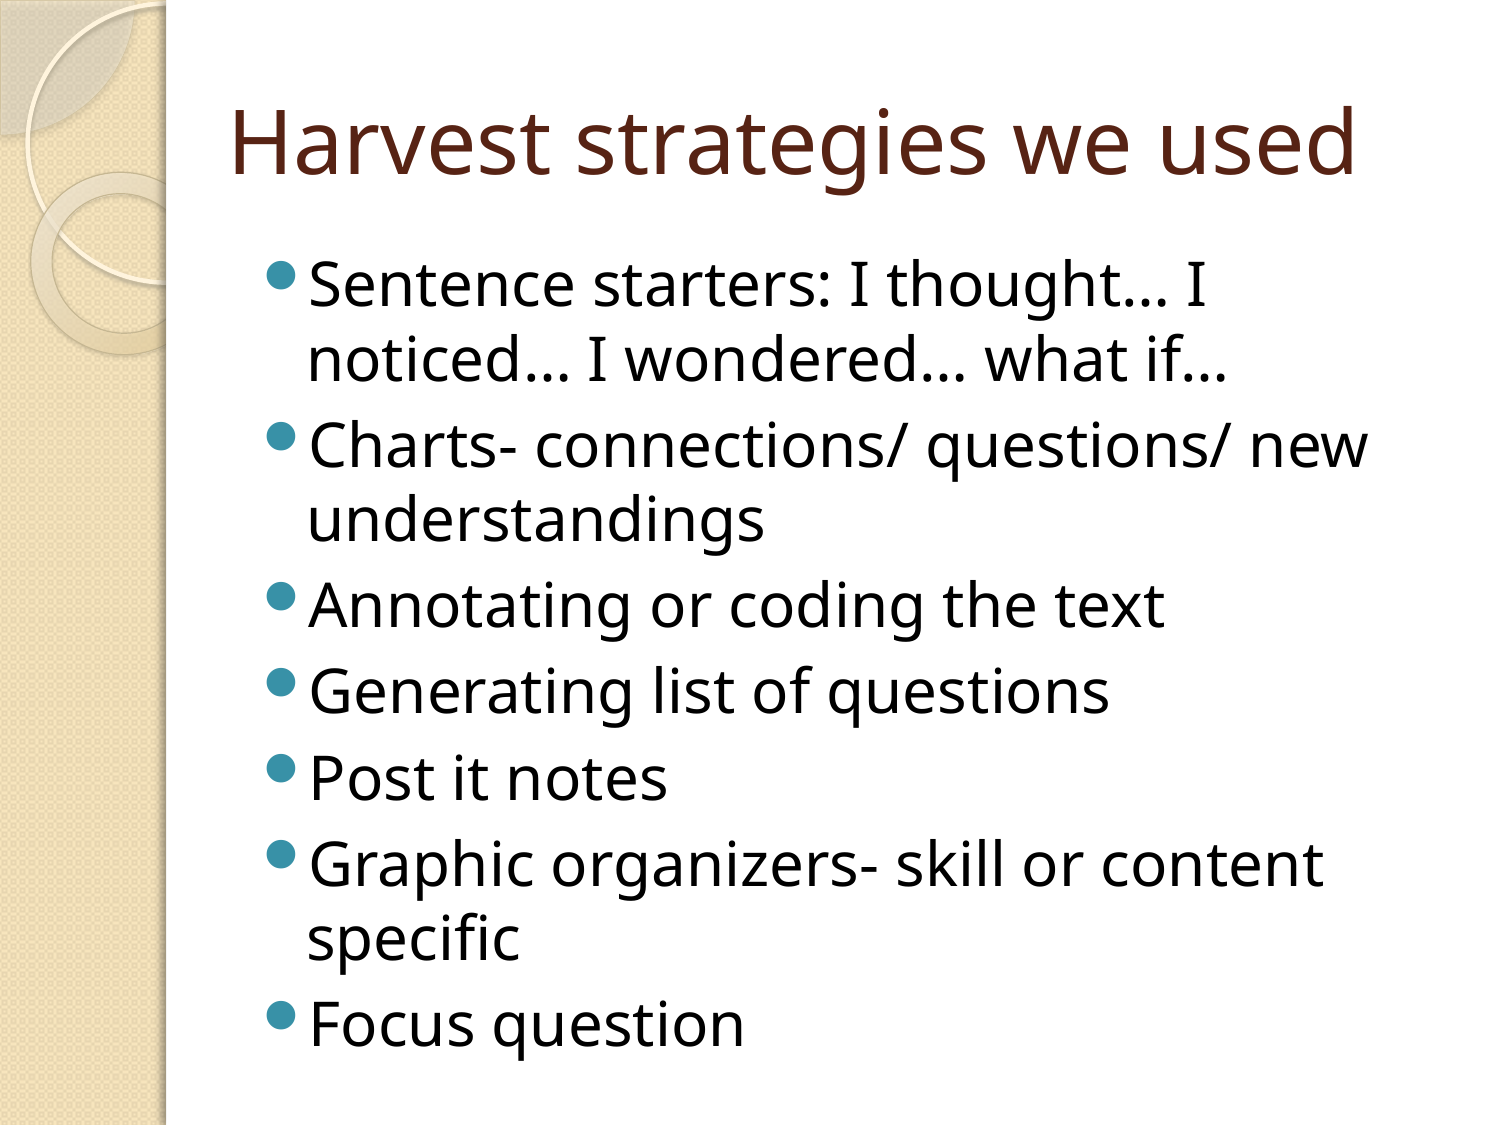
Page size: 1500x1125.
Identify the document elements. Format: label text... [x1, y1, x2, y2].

title Harvest strategies we used [212, 45, 1500, 233]
list Sentence starters: I thought… I noticed… I wondered… what if… Charts- connections/ questions/ new understandings Annotating or coding the text Generating list of questions Post it notes Graphic organizers- skill or content specific Focus question [235, 237, 1466, 1075]
